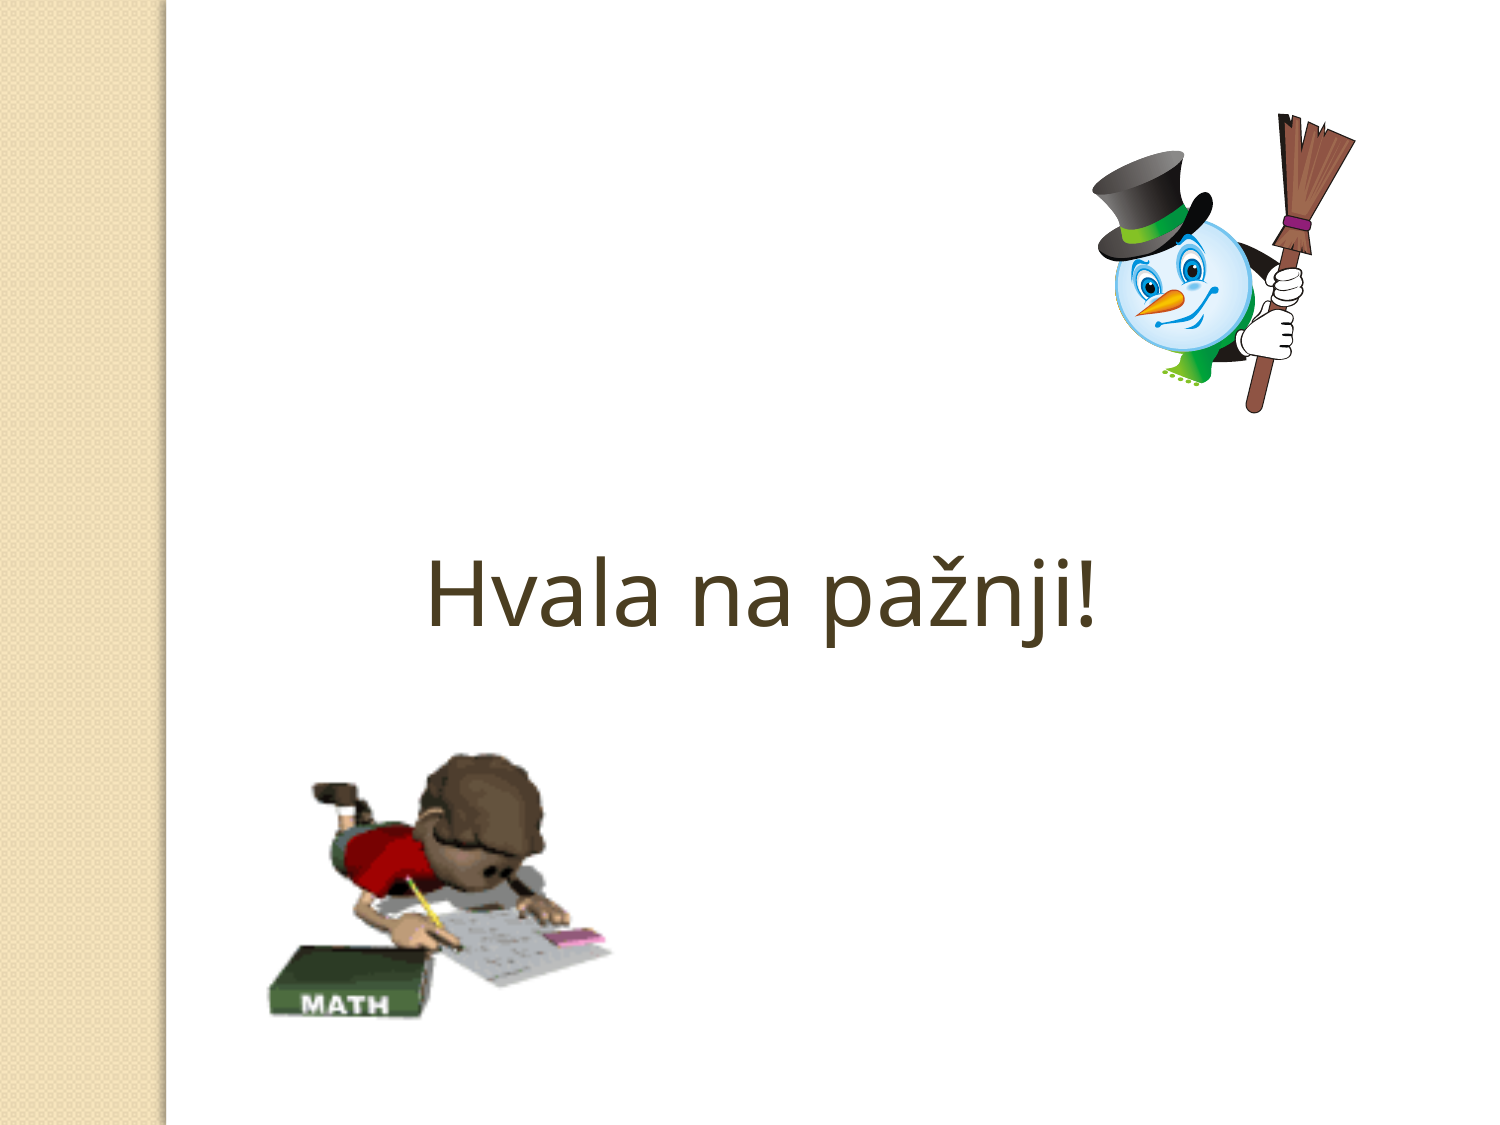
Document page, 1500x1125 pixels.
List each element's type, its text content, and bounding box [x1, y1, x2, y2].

picture [265, 703, 621, 1059]
picture [1092, 113, 1356, 414]
text_box Hvala na pažnji! [289, 527, 1235, 652]
